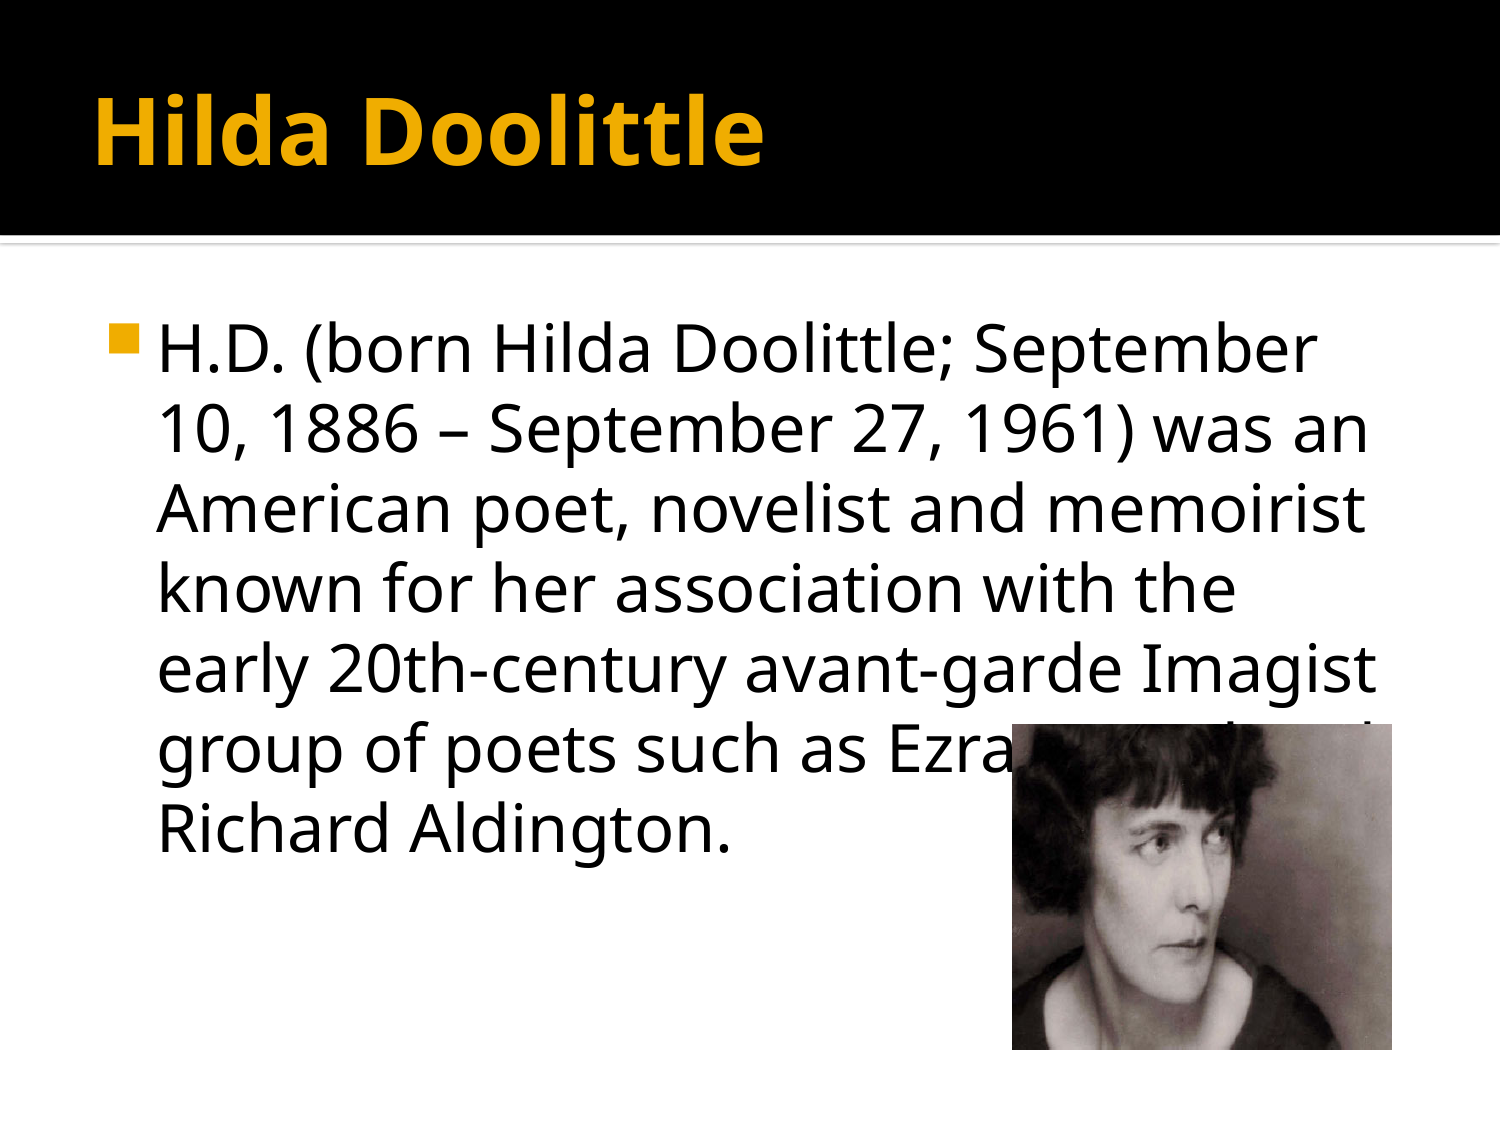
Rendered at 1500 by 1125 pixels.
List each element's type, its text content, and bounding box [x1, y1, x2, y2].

list H.D. (born Hilda Doolittle; September 10, 1886 – September 27, 1961) was an American poet, novelist and memoirist known for her association with the early 20th-century avant-garde Imagist group of poets such as Ezra Pound and Richard Aldington. [75, 291, 1425, 1050]
picture [1012, 724, 1392, 1050]
title Hilda Doolittle [75, 25, 1425, 231]
